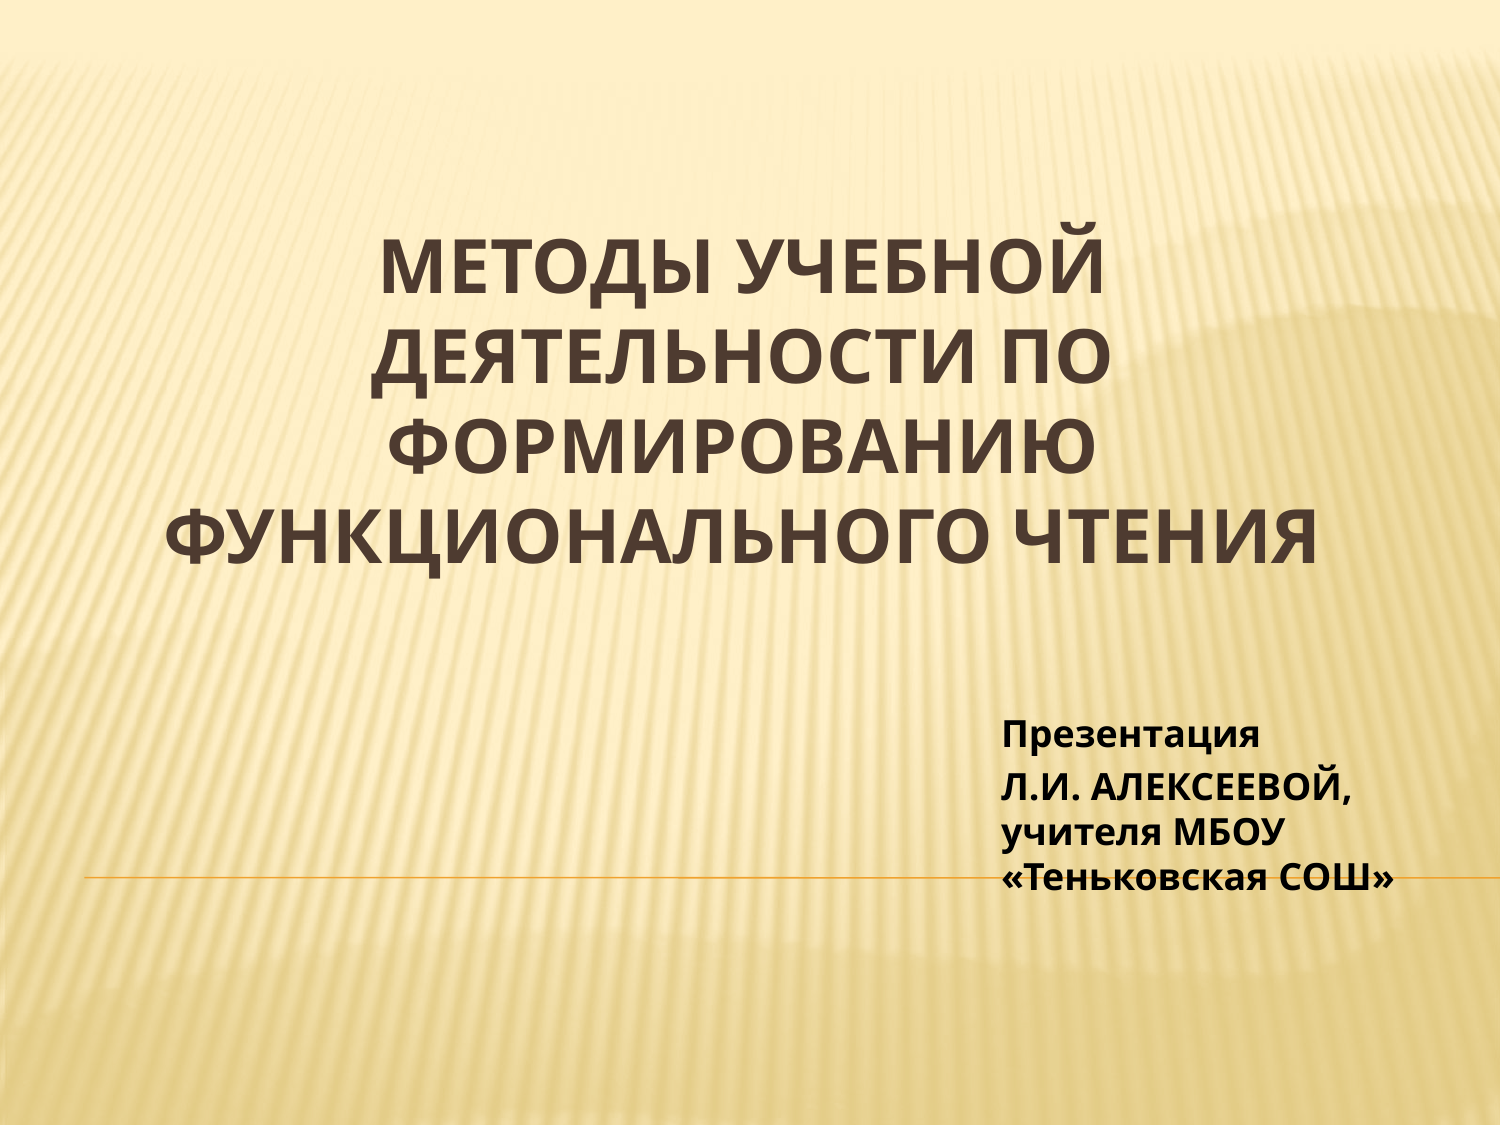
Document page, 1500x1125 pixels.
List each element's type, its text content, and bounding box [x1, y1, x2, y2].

subtitle Презентация Л.И. АЛЕКСЕЕВОЙ, учителя МБОУ «Теньковская СОШ» [986, 680, 1412, 905]
title Методы учебной деятельности по формированию функционального чтения [105, 210, 1381, 598]
